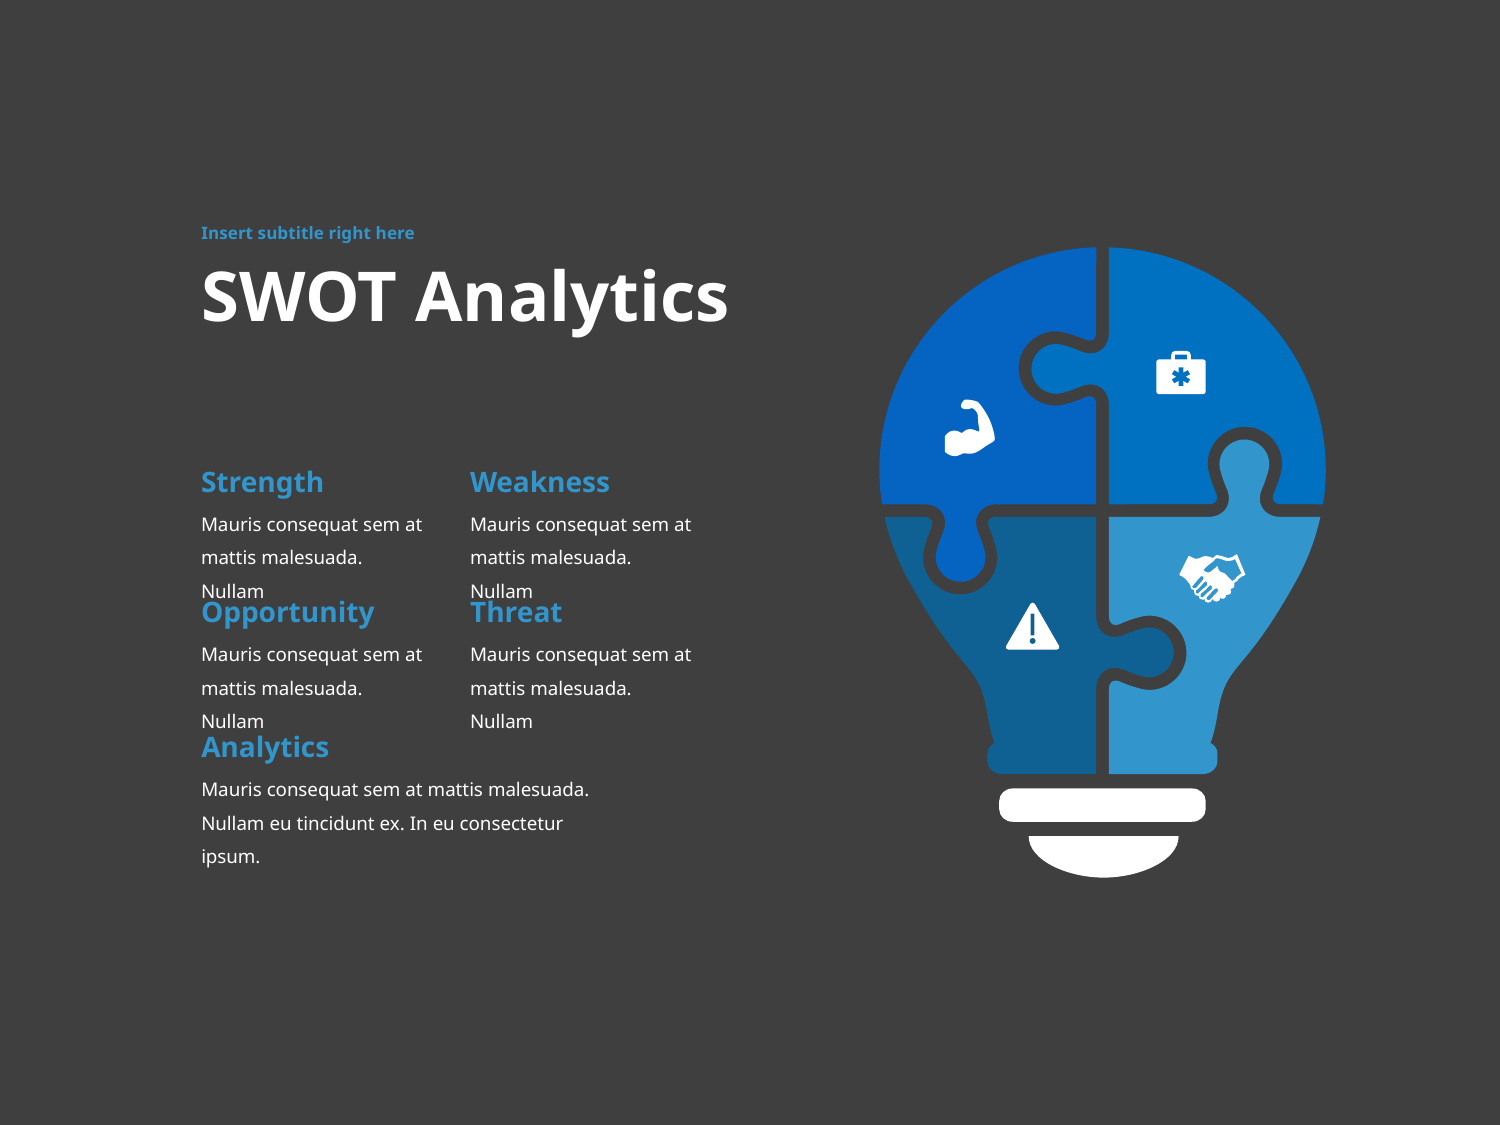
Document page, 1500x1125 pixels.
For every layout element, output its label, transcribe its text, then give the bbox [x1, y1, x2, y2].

text_box Mauris consequat sem at mattis malesuada. Nullam [455, 506, 712, 587]
title SWOT Analytics [186, 257, 879, 366]
text_box Opportunity [186, 587, 443, 636]
text_box Mauris consequat sem at mattis malesuada. Nullam [186, 506, 443, 587]
subtitle Insert subtitle right here [186, 210, 895, 257]
text_box Mauris consequat sem at mattis malesuada. Nullam eu tincidunt ex. In eu consectetur ipsum. [186, 759, 633, 875]
text_box Mauris consequat sem at mattis malesuada. Nullam [455, 636, 712, 740]
text_box Strength [186, 456, 443, 506]
text_box Analytics [186, 722, 542, 771]
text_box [879, 247, 1326, 878]
text_box Mauris consequat sem at mattis malesuada. Nullam [186, 636, 443, 722]
text_box Threat [455, 587, 712, 636]
text_box Weakness [455, 456, 712, 506]
